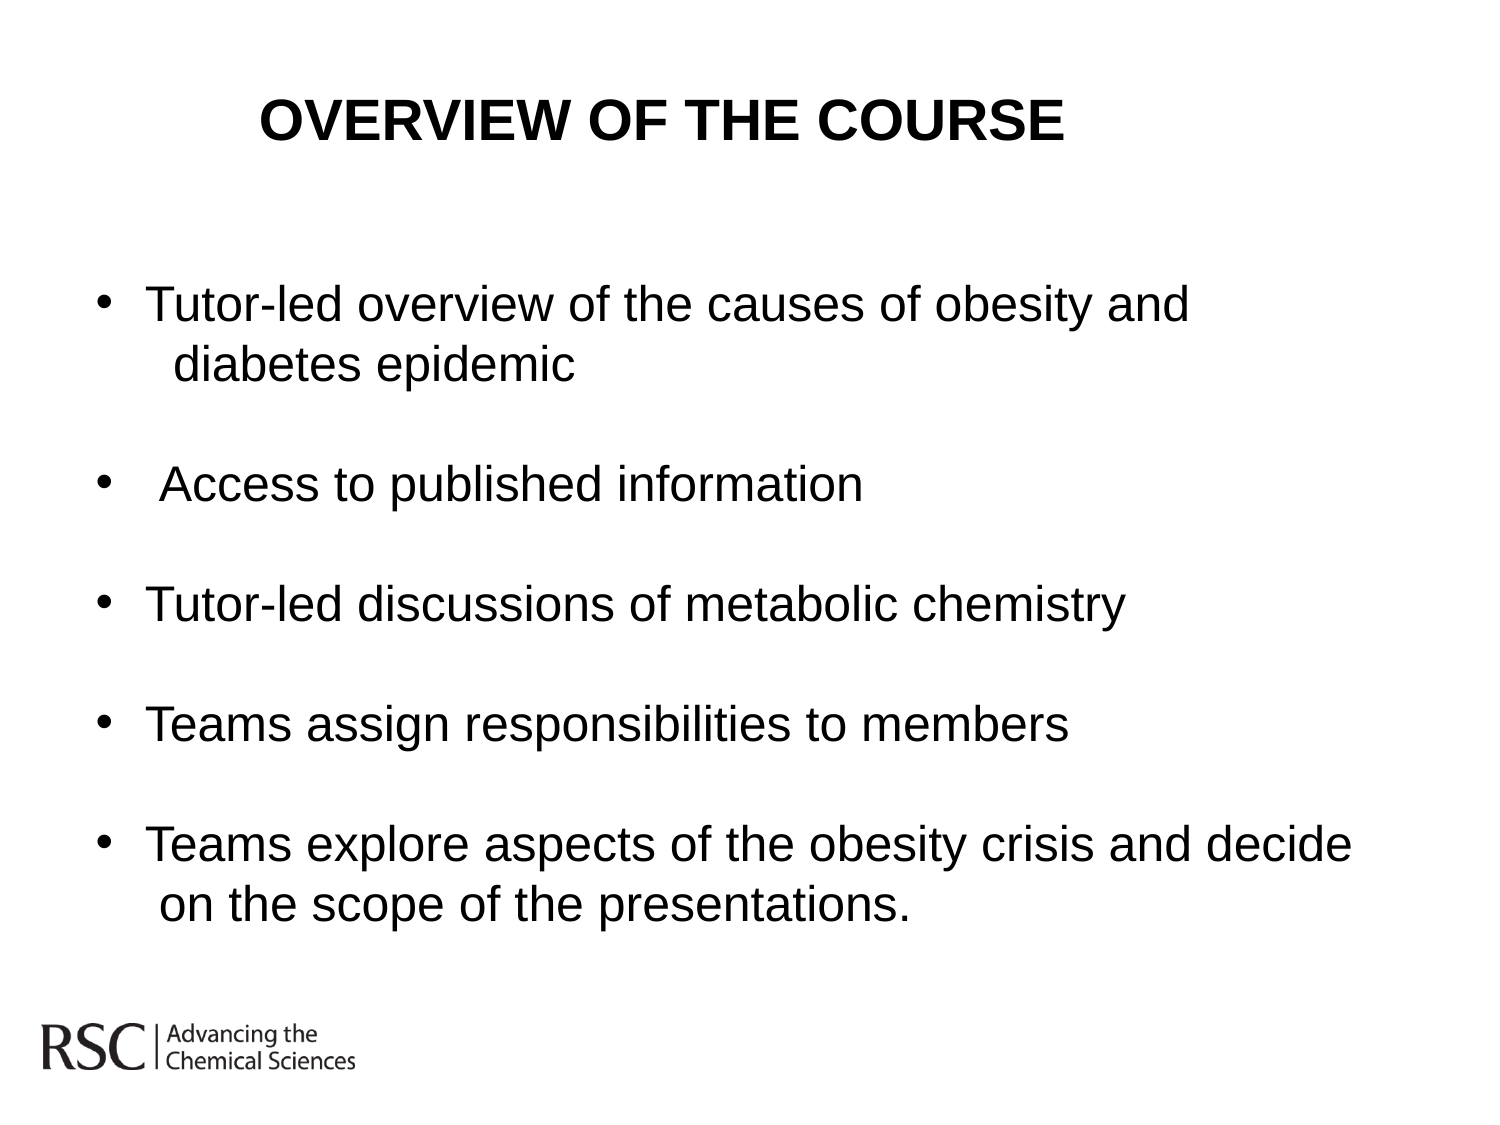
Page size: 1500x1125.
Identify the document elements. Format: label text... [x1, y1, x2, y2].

picture [41, 1022, 356, 1070]
text_box Tutor-led overview of the causes of obesity and diabetes epidemic Access to published information Tutor-led discussions of metabolic chemistry Teams assign responsibilities to members Teams explore aspects of the obesity crisis and decide on the scope of the presentations. [41, 203, 1430, 999]
text_box OVERVIEW OF THE COURSE [244, 75, 1098, 160]
